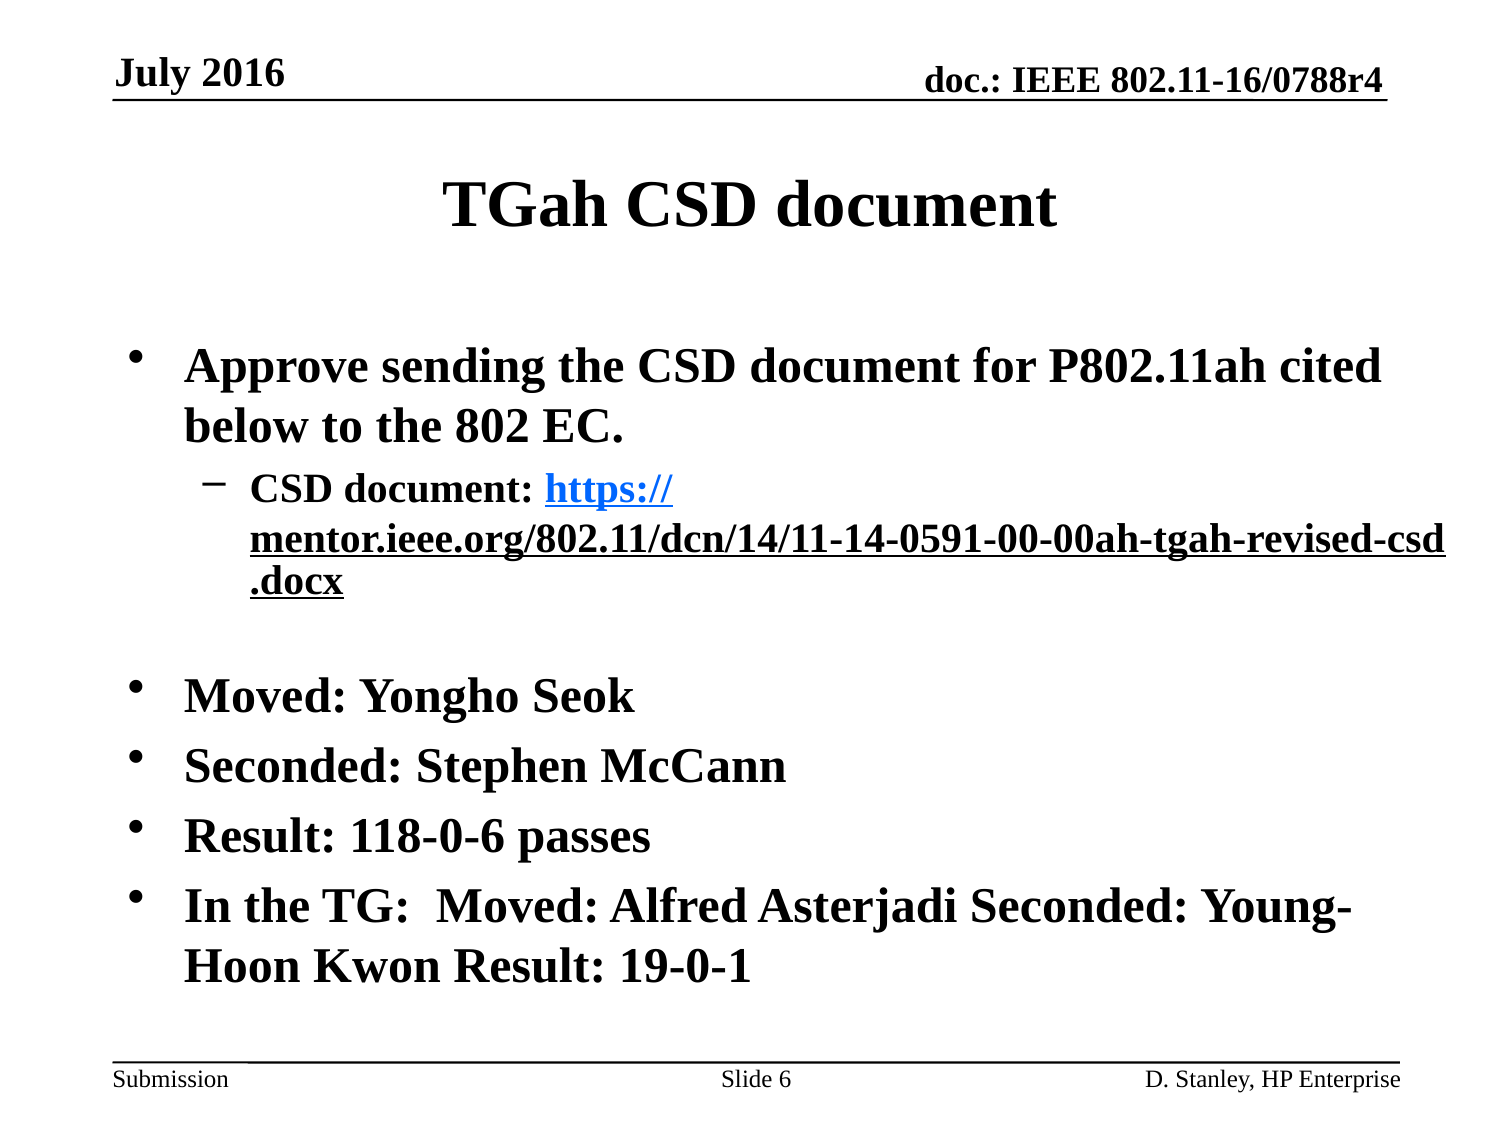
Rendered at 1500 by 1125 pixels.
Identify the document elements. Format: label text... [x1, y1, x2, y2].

slide_number Slide 6 [712, 1061, 800, 1093]
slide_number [114, 49, 423, 95]
list Approve sending the CSD document for P802.11ah cited below to the 802 EC. CSD document: https://mentor.ieee.org/802.11/dcn/14/11-14-0591-00-00ah-tgah-revised-csd.docx Moved: Yongho Seok Seconded: Stephen McCann Result: 118-0-6 passes In the TG: Moved: Alfred Asterjadi Seconded: Young-Hoon Kwon Result: 19-0-1 [112, 324, 1463, 1038]
title TGah CSD document [112, 112, 1388, 288]
footer D. Stanley, HP Enterprise [878, 1061, 1402, 1093]
